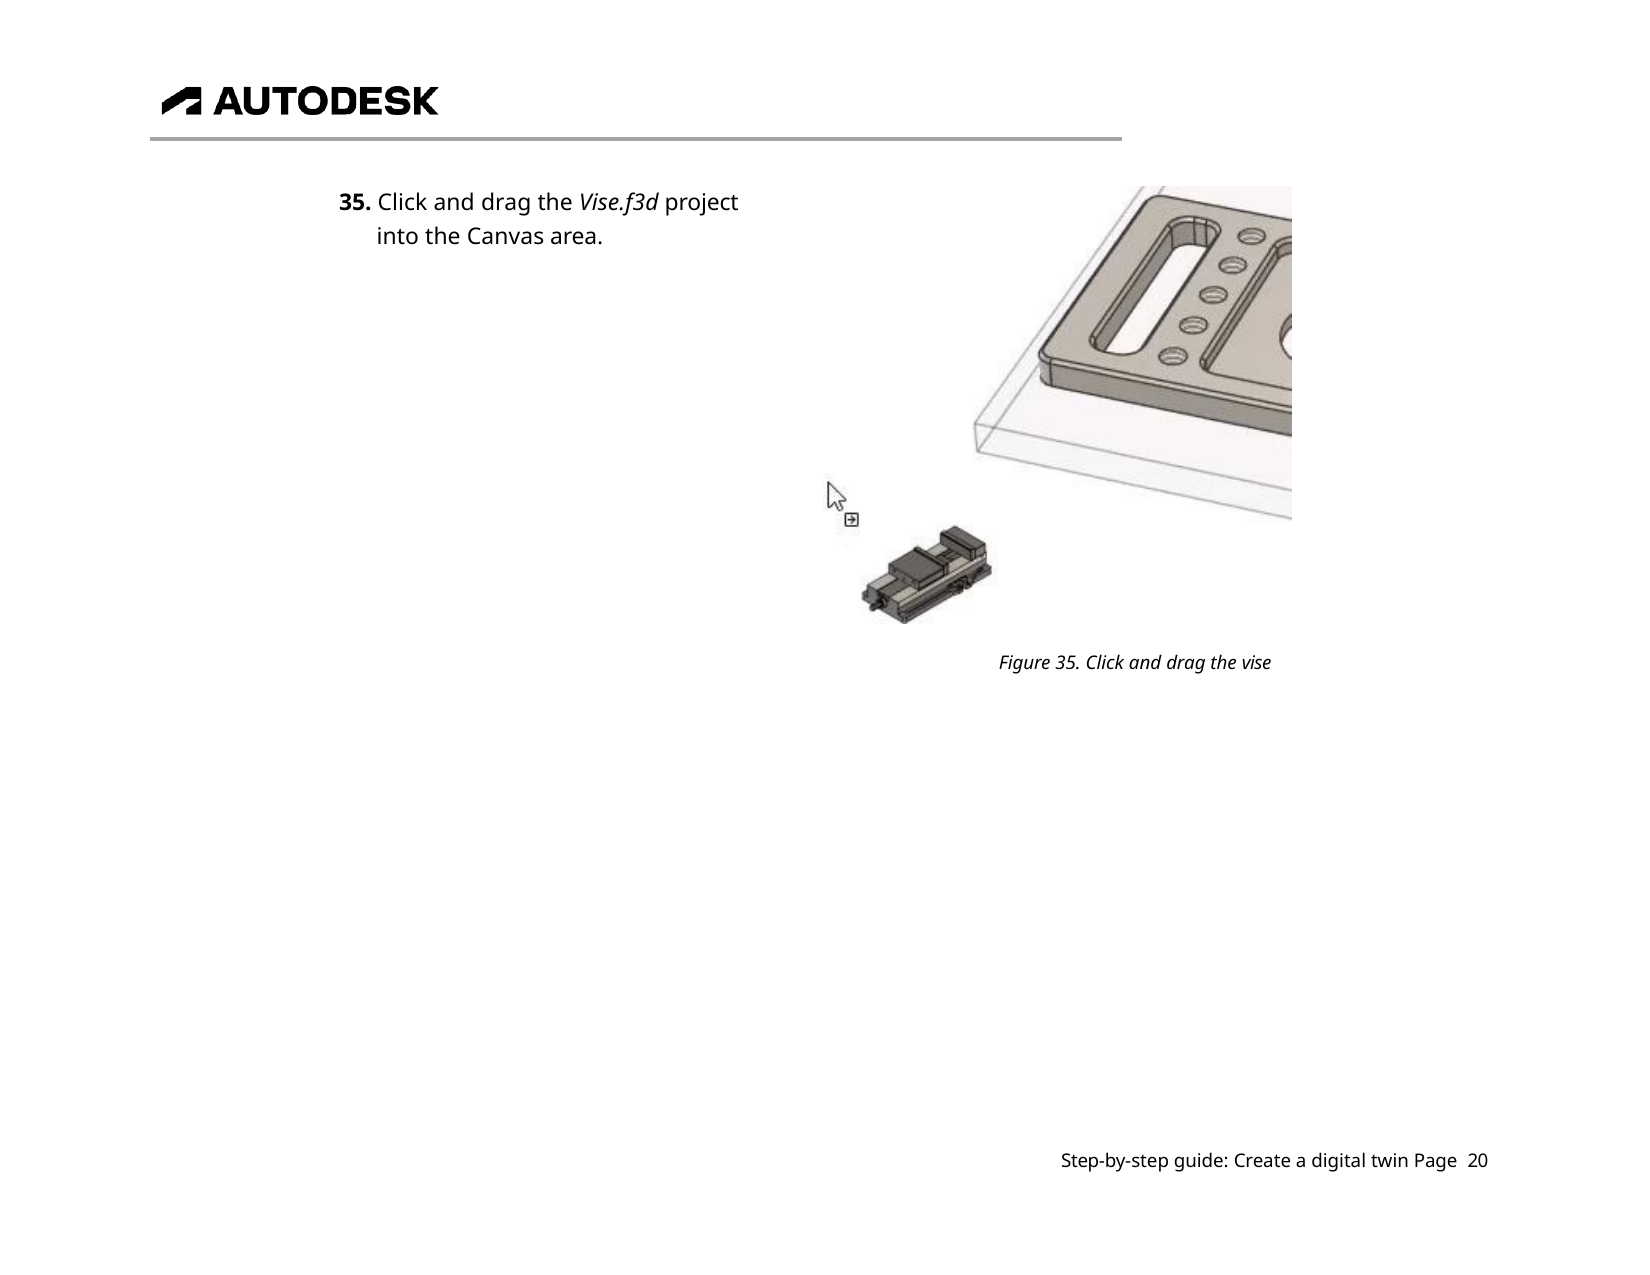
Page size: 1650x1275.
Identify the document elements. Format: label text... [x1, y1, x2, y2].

text_box 35. Click and drag the Vise.f3d project into the Canvas area. [337, 178, 749, 250]
picture [822, 186, 1292, 625]
text_box Figure 35. Click and drag the vise [996, 648, 1294, 673]
picture [161, 86, 439, 115]
slide_number Step-by-step guide: Create a digital twin Page 20 [1059, 1145, 1509, 1275]
